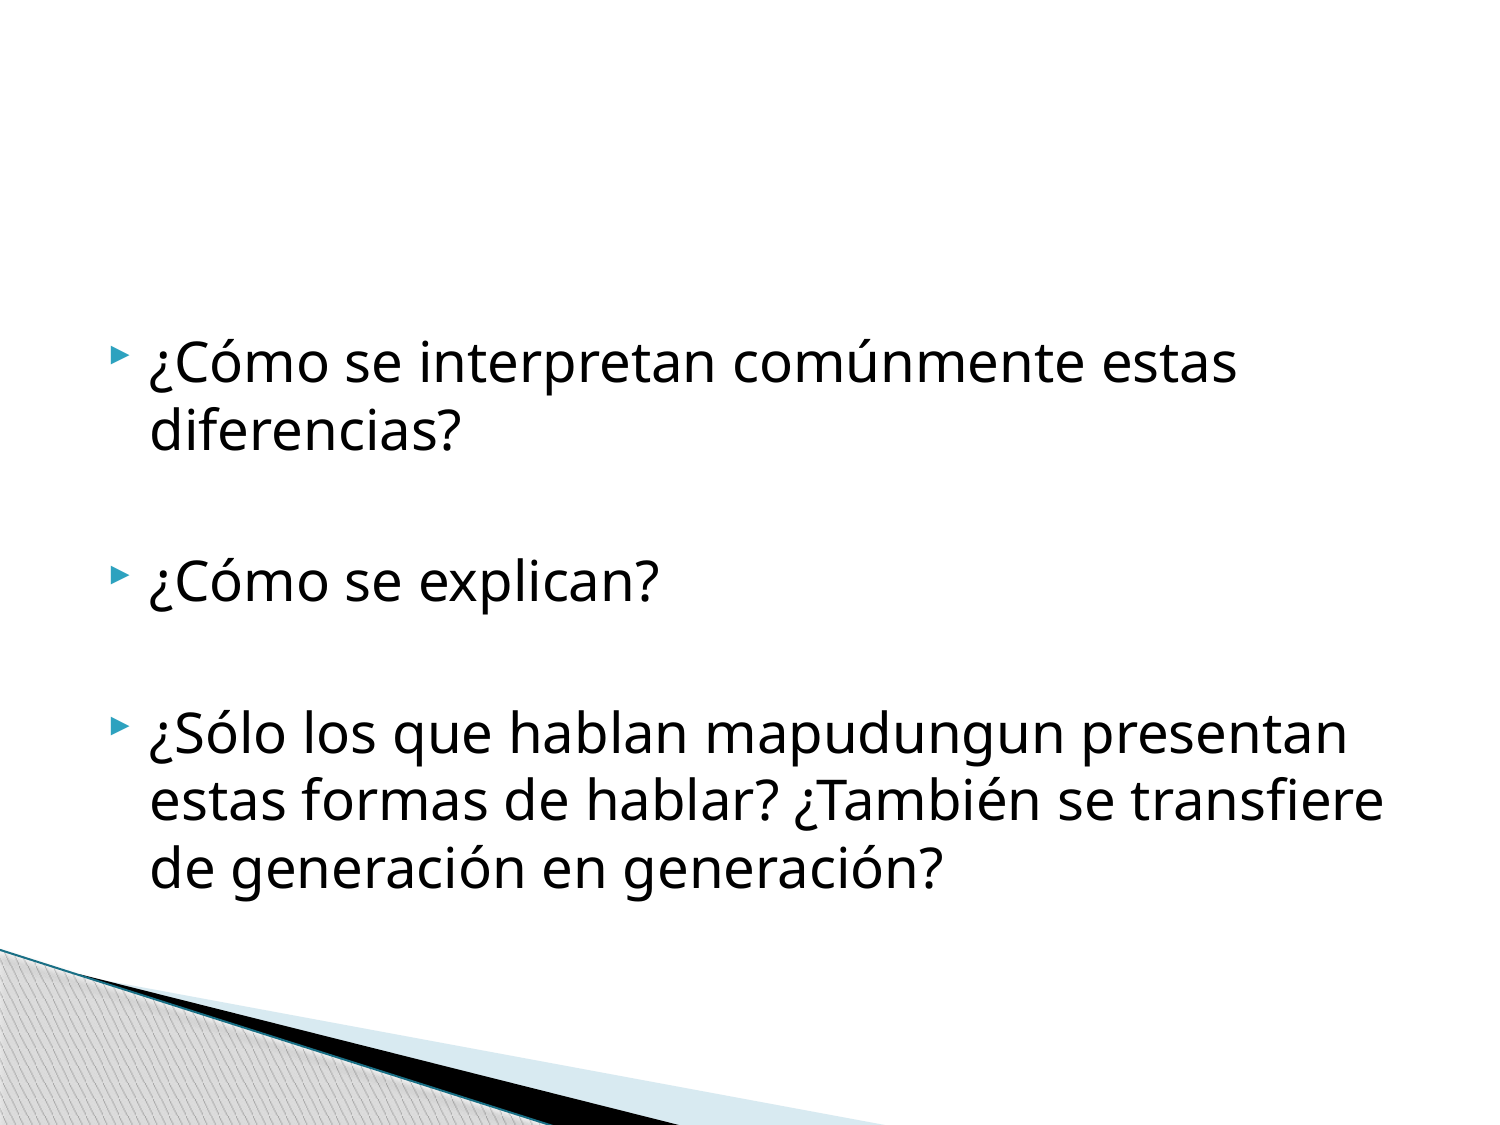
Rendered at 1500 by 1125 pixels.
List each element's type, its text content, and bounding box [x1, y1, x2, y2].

list ¿Cómo se interpretan comúnmente estas diferencias? ¿Cómo se explican? ¿Sólo los que hablan mapudungun presentan estas formas de hablar? ¿También se transfiere de generación en generación? [75, 243, 1425, 986]
